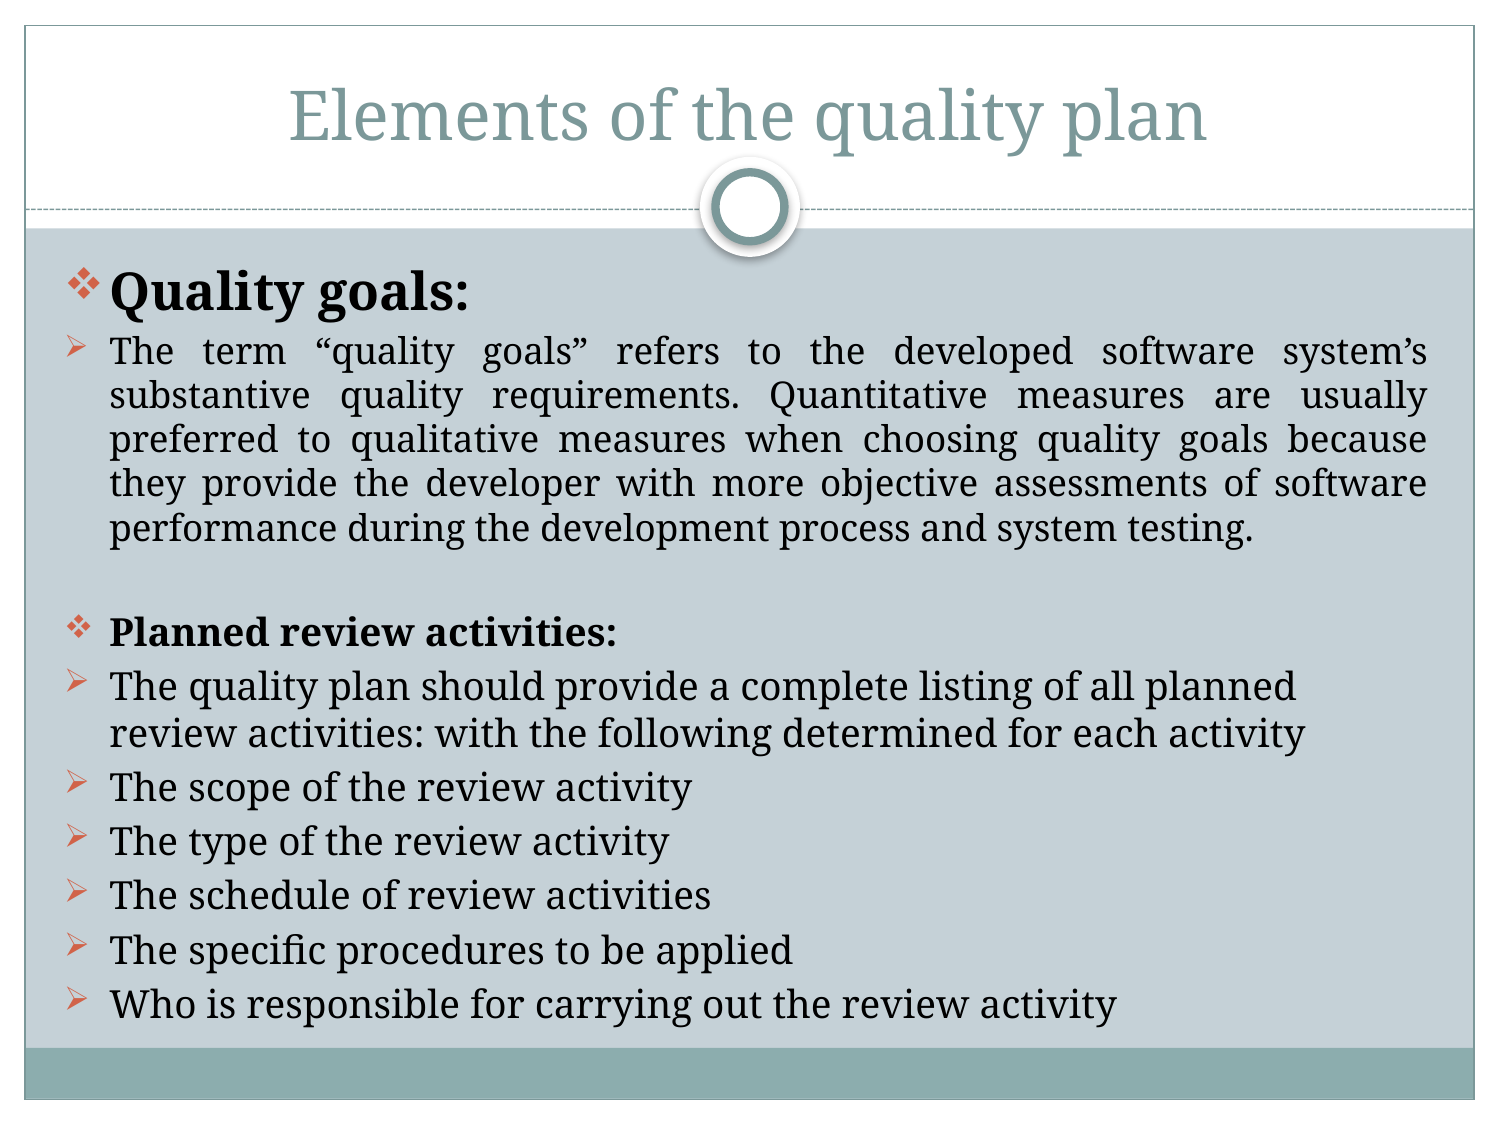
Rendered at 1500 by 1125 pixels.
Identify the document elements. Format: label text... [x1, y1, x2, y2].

list Quality goals: The term “quality goals” refers to the developed software system’s substantive quality requirements. Quantitative measures are usually preferred to qualitative measures when choosing quality goals because they provide the developer with more objective assessments of software performance during the development process and system testing. Planned review activities: The quality plan should provide a complete listing of all planned review activities: with the following determined for each activity The scope of the review activity The type of the review activity The schedule of review activities The specific procedures to be applied Who is responsible for carrying out the review activity [49, 250, 1445, 1038]
title Elements of the quality plan [49, 37, 1450, 162]
